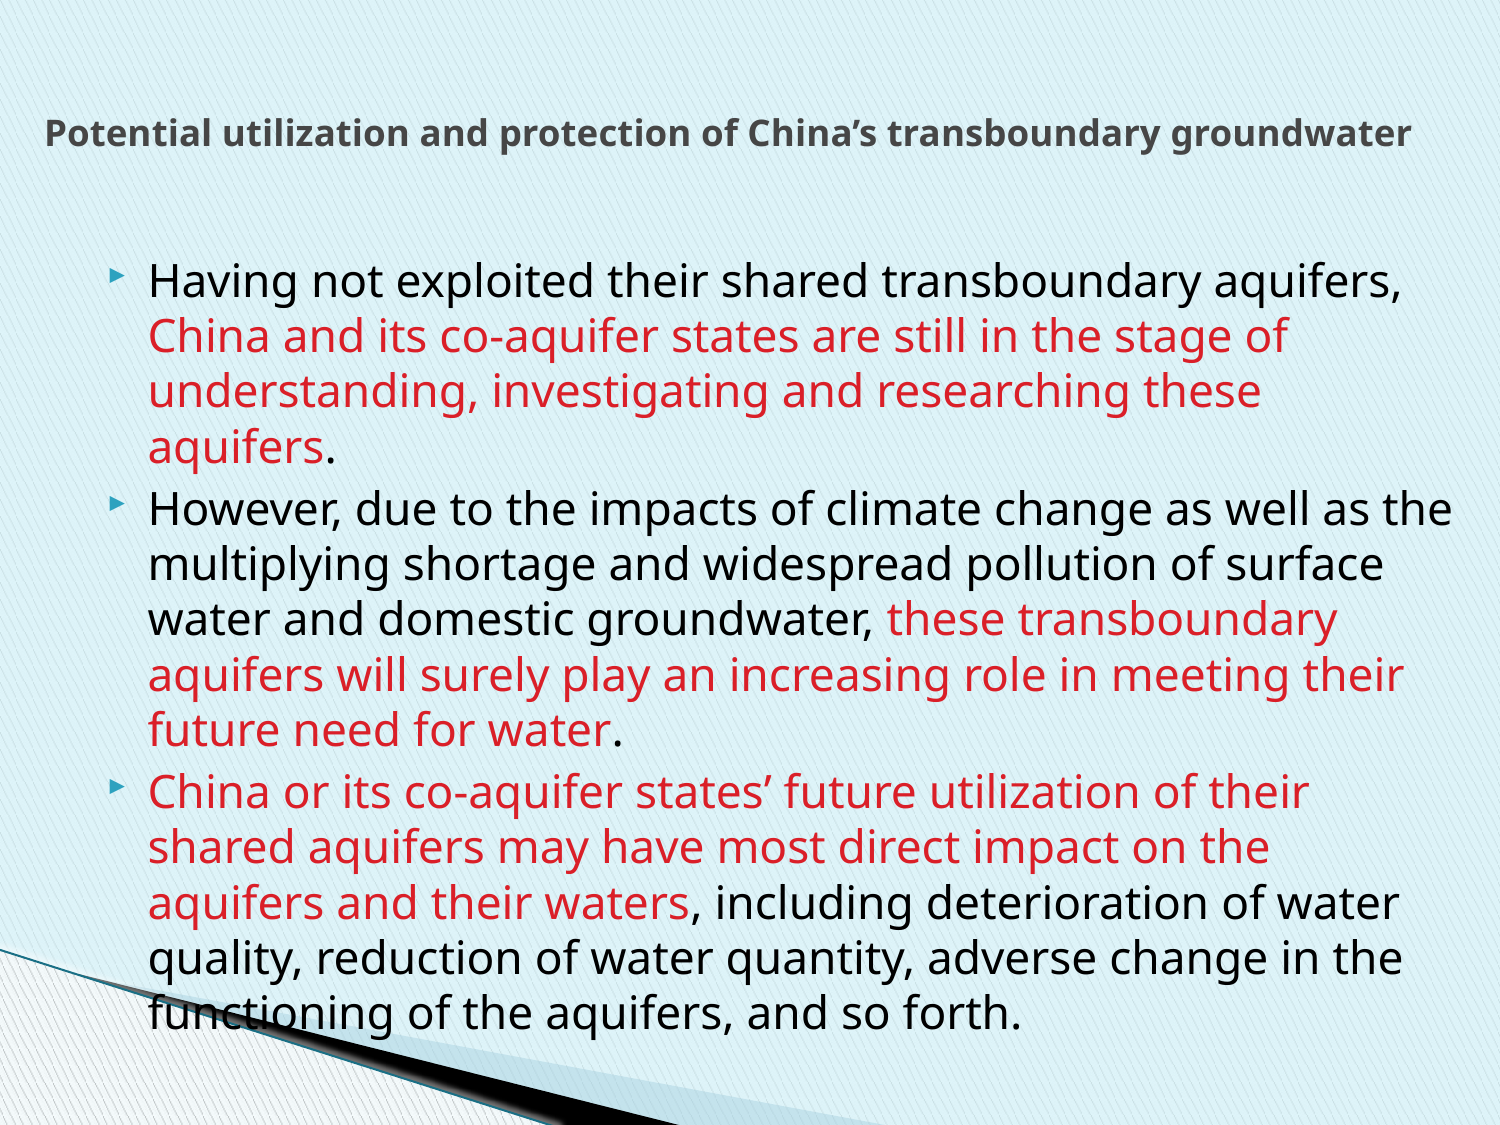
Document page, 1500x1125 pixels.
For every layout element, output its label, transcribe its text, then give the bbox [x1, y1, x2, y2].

title Potential utilization and protection of China’s transboundary groundwater [29, 30, 1471, 233]
list Having not exploited their shared transboundary aquifers, China and its co-aquifer states are still in the stage of understanding, investigating and researching these aquifers. However, due to the impacts of climate change as well as the multiplying shortage and widespread pollution of surface water and domestic groundwater, these transboundary aquifers will surely play an increasing role in meeting their future need for water. China or its co-aquifer states’ future utilization of their shared aquifers may have most direct impact on the aquifers and their waters, including deterioration of water quality, reduction of water quantity, adverse change in the functioning of the aquifers, and so forth. [75, 243, 1471, 1047]
